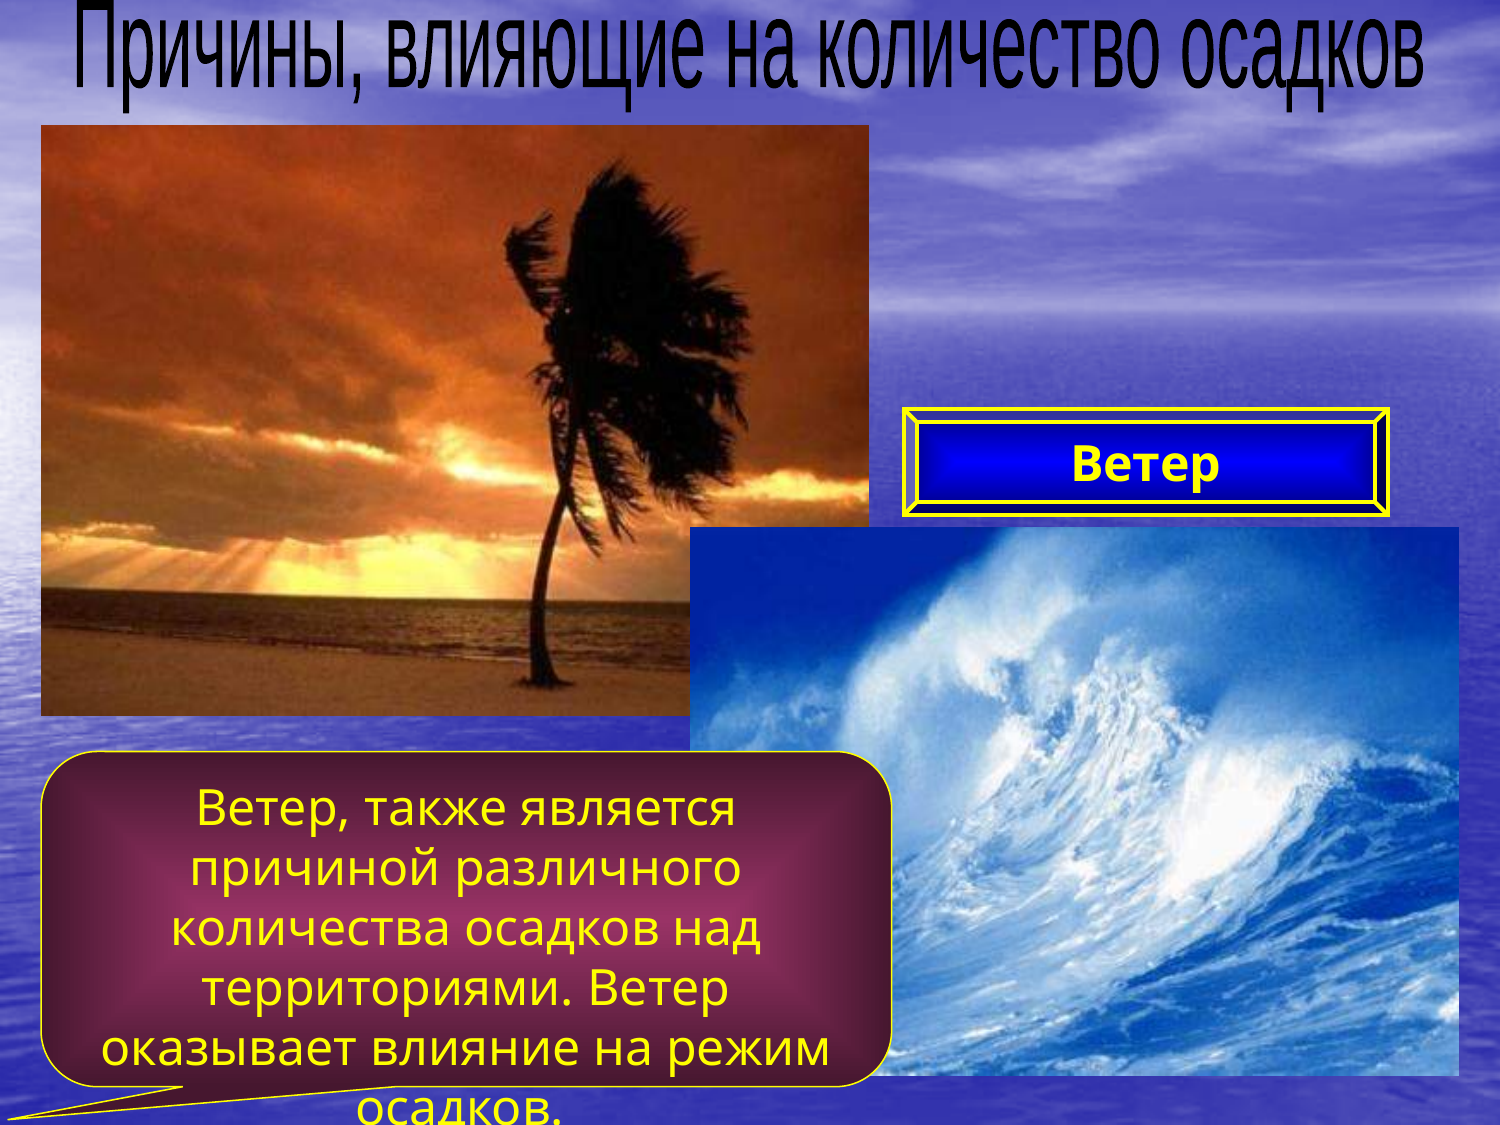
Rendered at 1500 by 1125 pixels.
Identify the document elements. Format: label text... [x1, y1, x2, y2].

picture [40, 125, 1459, 1077]
text_box Ветер, также является причиной различного количества осадков над территориями. Ветер оказывает влияние на режим осадков. [7, 751, 850, 1120]
text_box Ветер [903, 408, 1388, 516]
